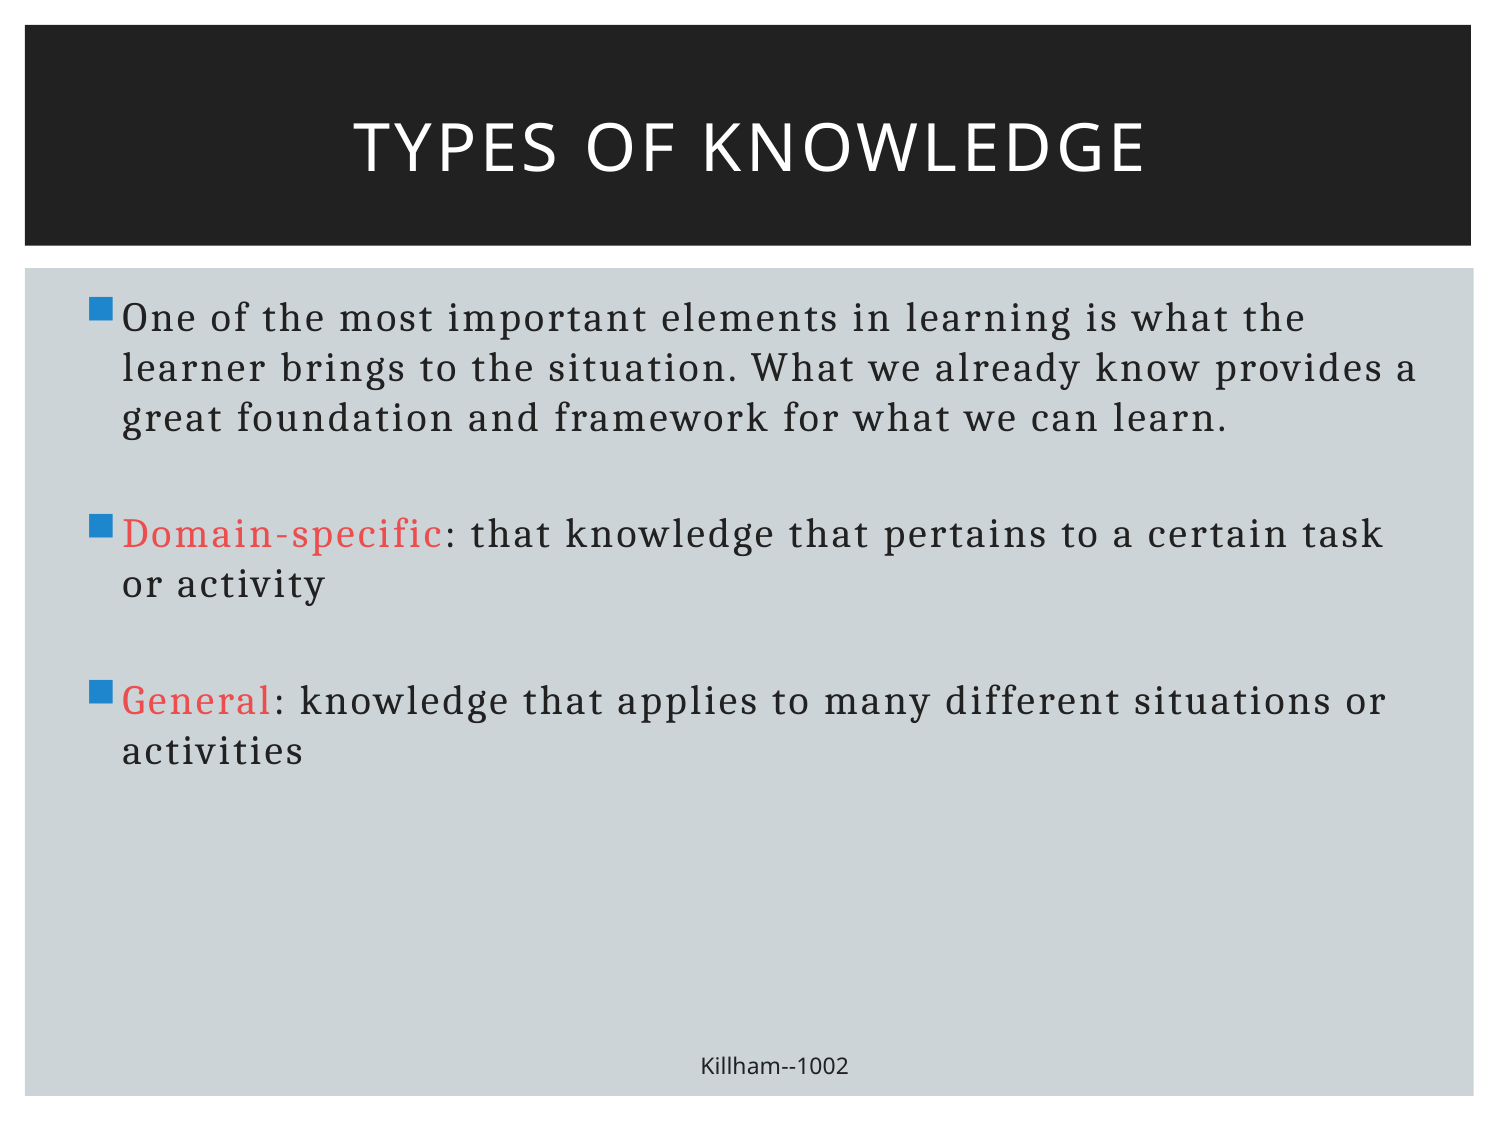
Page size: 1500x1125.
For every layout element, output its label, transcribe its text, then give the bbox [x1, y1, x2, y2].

footer Killham--1002 [500, 1042, 1050, 1088]
list One of the most important elements in learning is what the learner brings to the situation. What we already know provides a great foundation and framework for what we can learn. Domain-specific: that knowledge that pertains to a certain task or activity General: knowledge that applies to many different situations or activities [62, 281, 1442, 1005]
title Types of knowledge [62, 58, 1438, 232]
